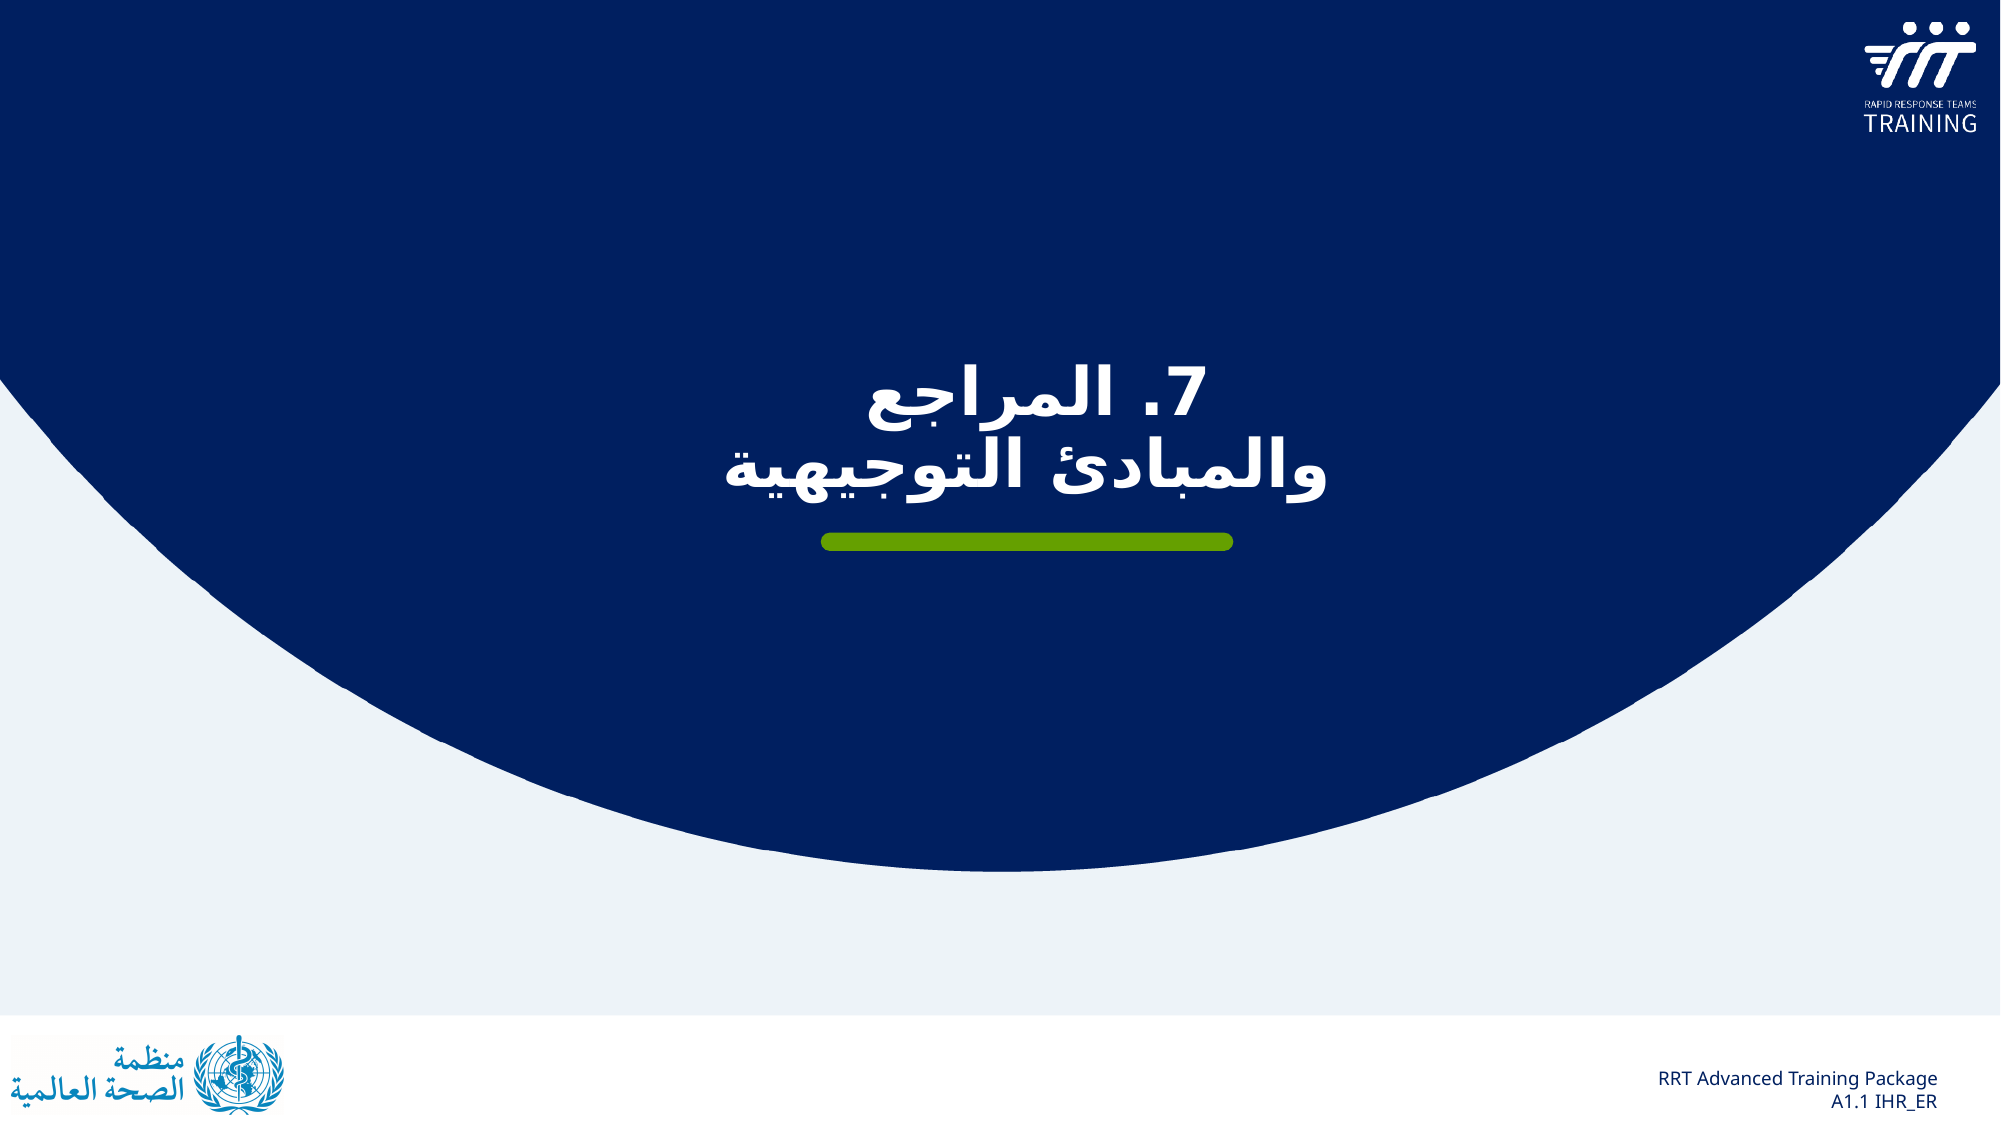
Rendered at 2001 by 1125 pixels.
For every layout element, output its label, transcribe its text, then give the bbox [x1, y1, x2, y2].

picture [11, 1035, 284, 1115]
picture [241, 1050, 247, 1059]
picture [0, 0, 2001, 904]
list 7. المراجع والمبادئ التوجيهية [556, 275, 1498, 584]
